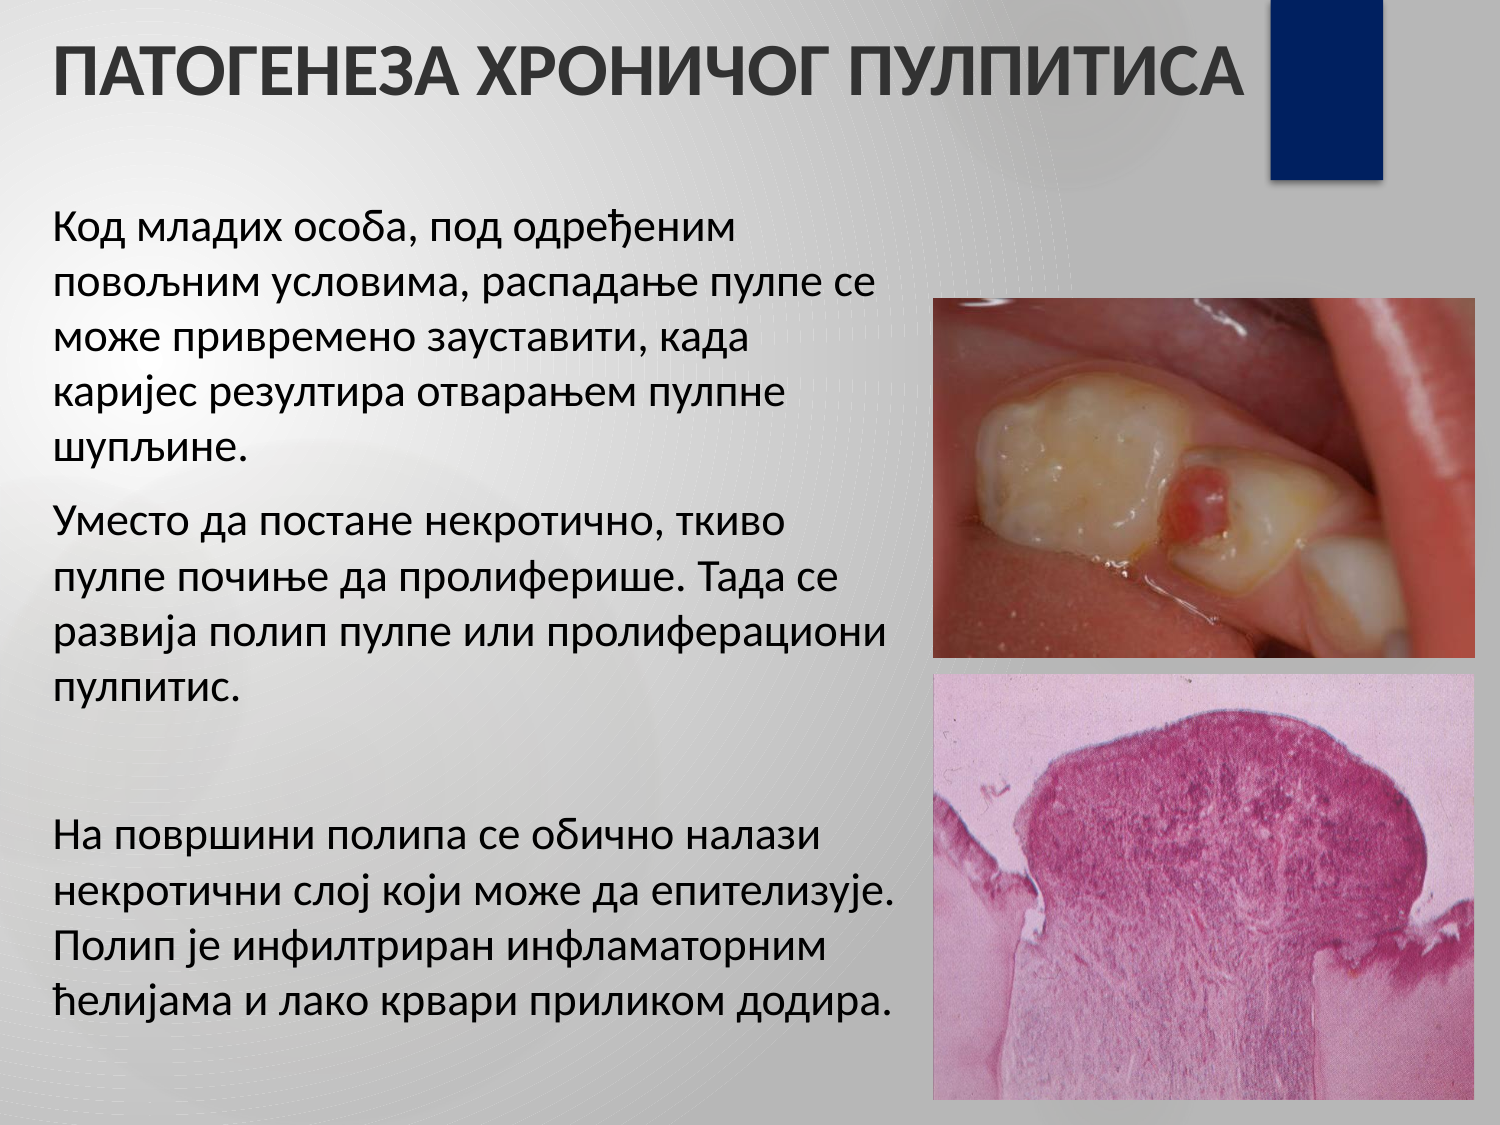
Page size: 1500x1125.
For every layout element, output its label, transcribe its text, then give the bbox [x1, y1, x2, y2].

list Код младих особа, под одређеним повољним условима, распадање пулпе се може привремено зауставити, када каријес резултира отварањем пулпне шупљине. Уместо да постане некротично, ткиво пулпе почиње да пролиферише. Тада се развија полип пулпе или пролиферациони пулпитис. На површини полипа се обично налази некротични слој који може да епителизује. Полип је инфилтриран инфламаторним ћелијама и лако крвари приликом додира. [37, 187, 913, 1075]
text_box [933, 674, 1475, 1100]
picture [932, 297, 1475, 659]
title ПАТОГЕНЕЗА ХРОНИЧОГ ПУЛПИТИСА [37, 12, 1263, 243]
